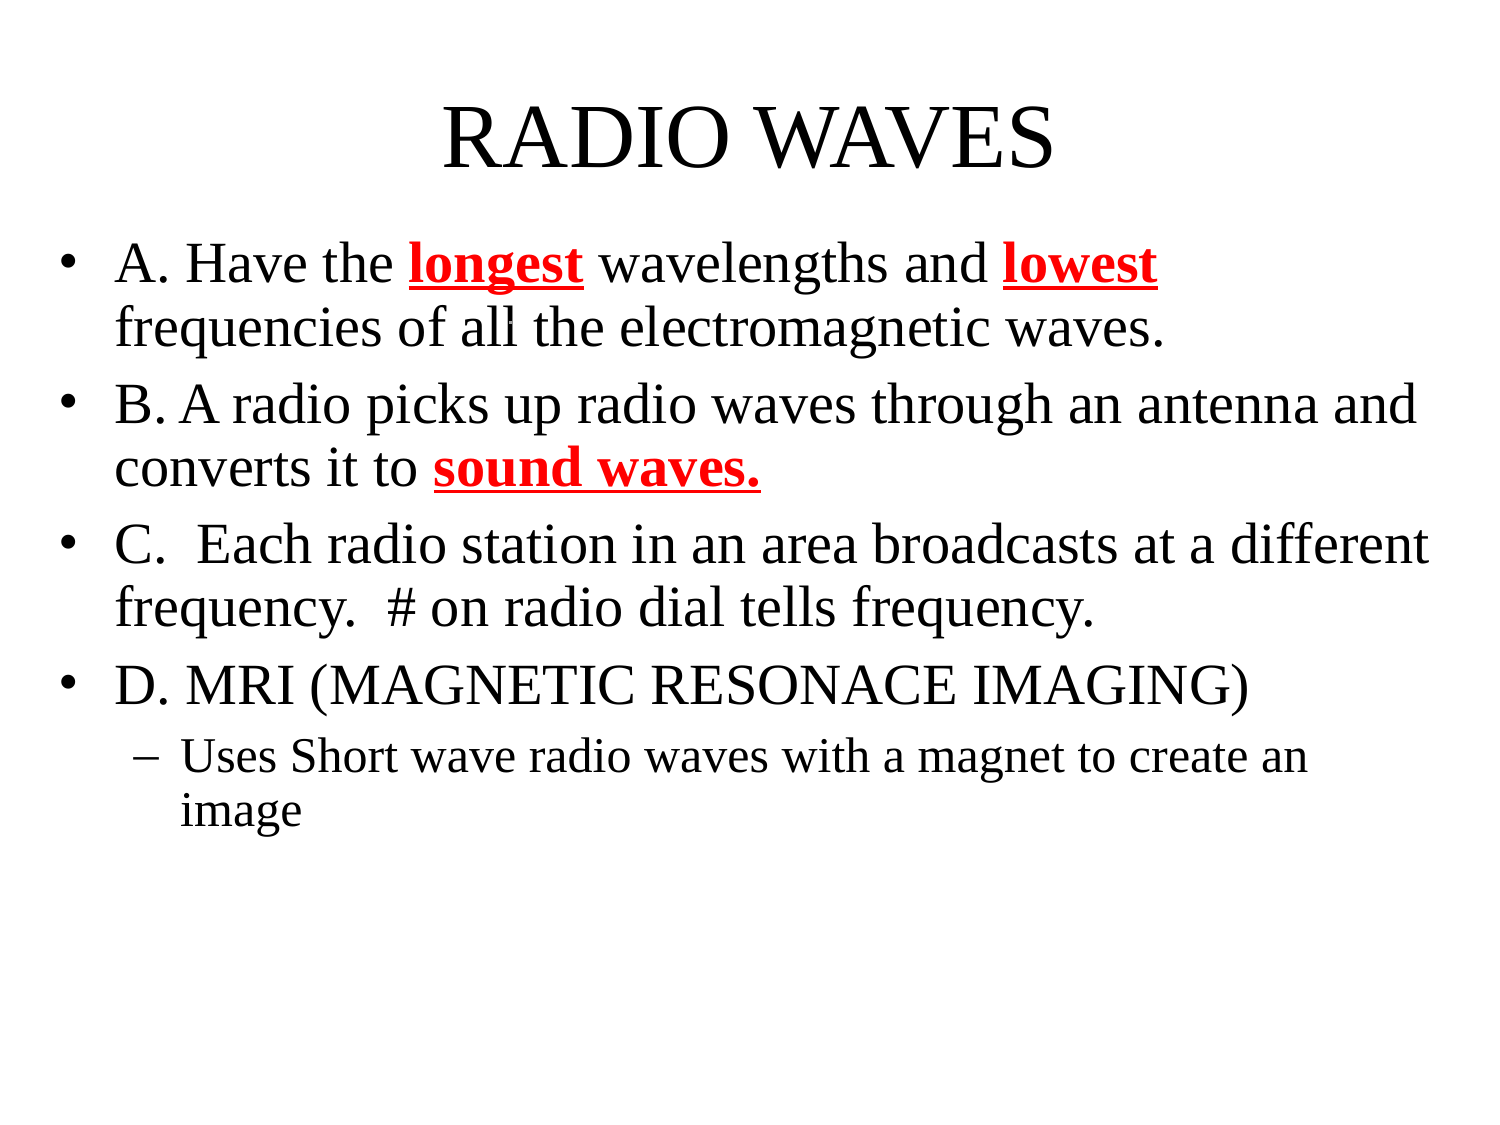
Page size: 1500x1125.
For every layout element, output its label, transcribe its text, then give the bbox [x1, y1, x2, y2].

title RADIO WAVES [112, 37, 1388, 224]
list A. Have the longest wavelengths and lowest frequencies of all the electromagnetic waves. B. A radio picks up radio waves through an antenna and converts it to sound waves. C. Each radio station in an area broadcasts at a different frequency. # on radio dial tells frequency. D. MRI (MAGNETIC RESONACE IMAGING) Uses Short wave radio waves with a magnet to create an image [43, 224, 1457, 912]
